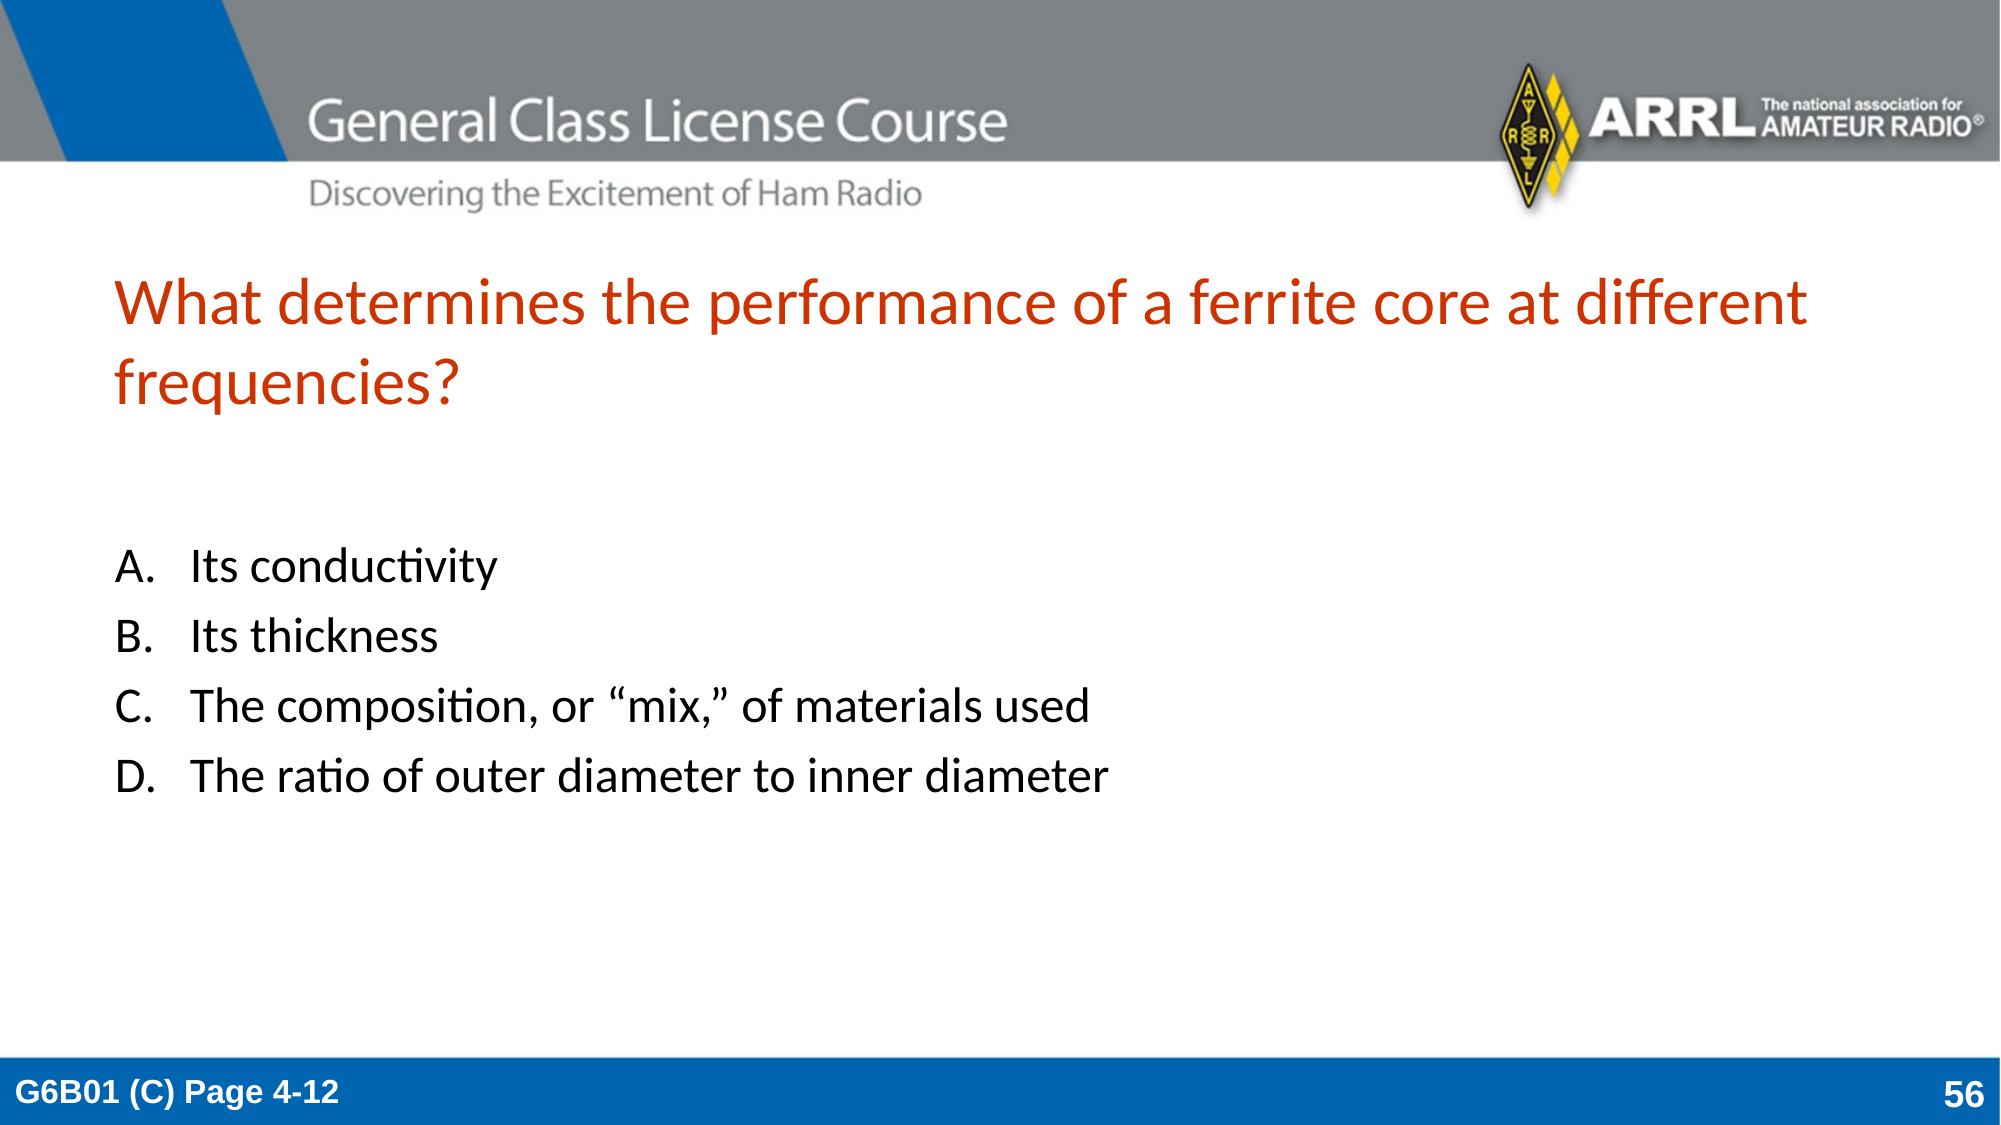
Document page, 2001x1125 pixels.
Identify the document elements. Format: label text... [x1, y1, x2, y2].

title What determines the performance of a ferrite core at different frequencies? [99, 249, 1900, 388]
text_box 56 [1875, 1062, 2000, 1123]
list Its conductivity Its thickness The composition, or “mix,” of materials used The ratio of outer diameter to inner diameter [99, 525, 1900, 1005]
text_box G6B01 (C) Page 4-12 [0, 1062, 1313, 1118]
picture [0, 0, 2001, 1125]
